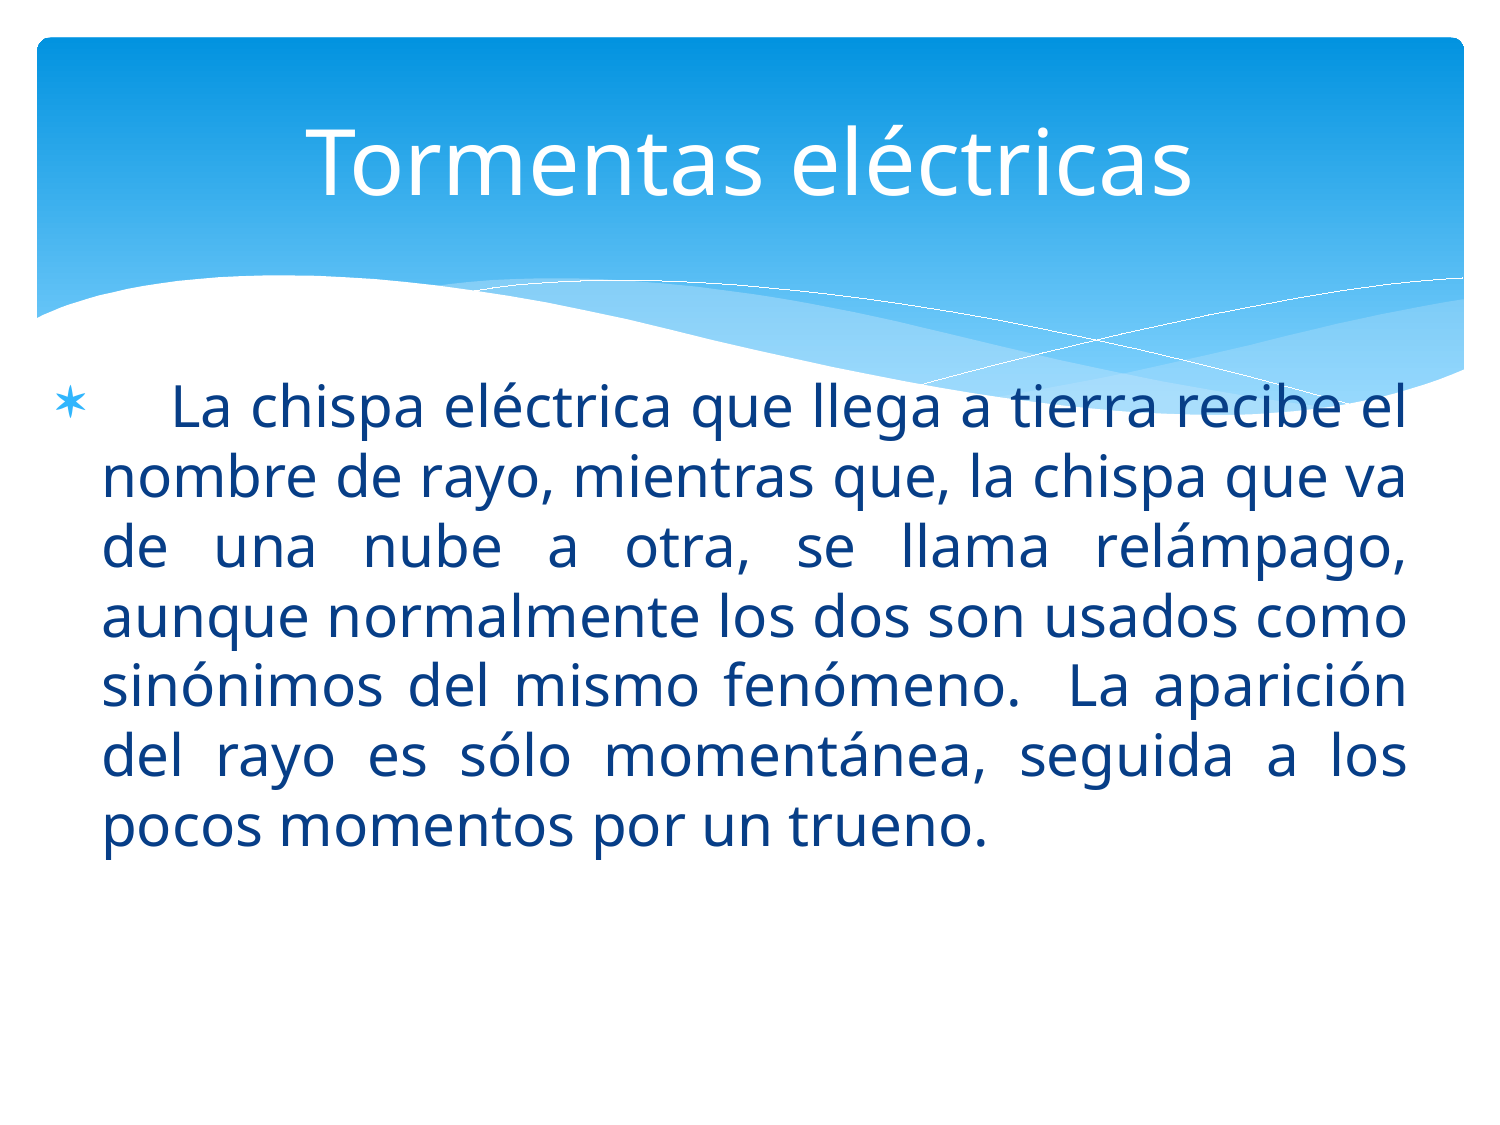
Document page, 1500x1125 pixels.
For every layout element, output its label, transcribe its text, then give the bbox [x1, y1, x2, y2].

title Tormentas eléctricas [75, 55, 1425, 261]
list La chispa eléctrica que llega a tierra recibe el nombre de rayo, mientras que, la chispa que va de una nube a otra, se llama relámpago, aunque normalmente los dos son usados como sinónimos del mismo fenómeno. La aparición del rayo es sólo momentánea, seguida a los pocos momentos por un trueno. [41, 361, 1424, 1035]
